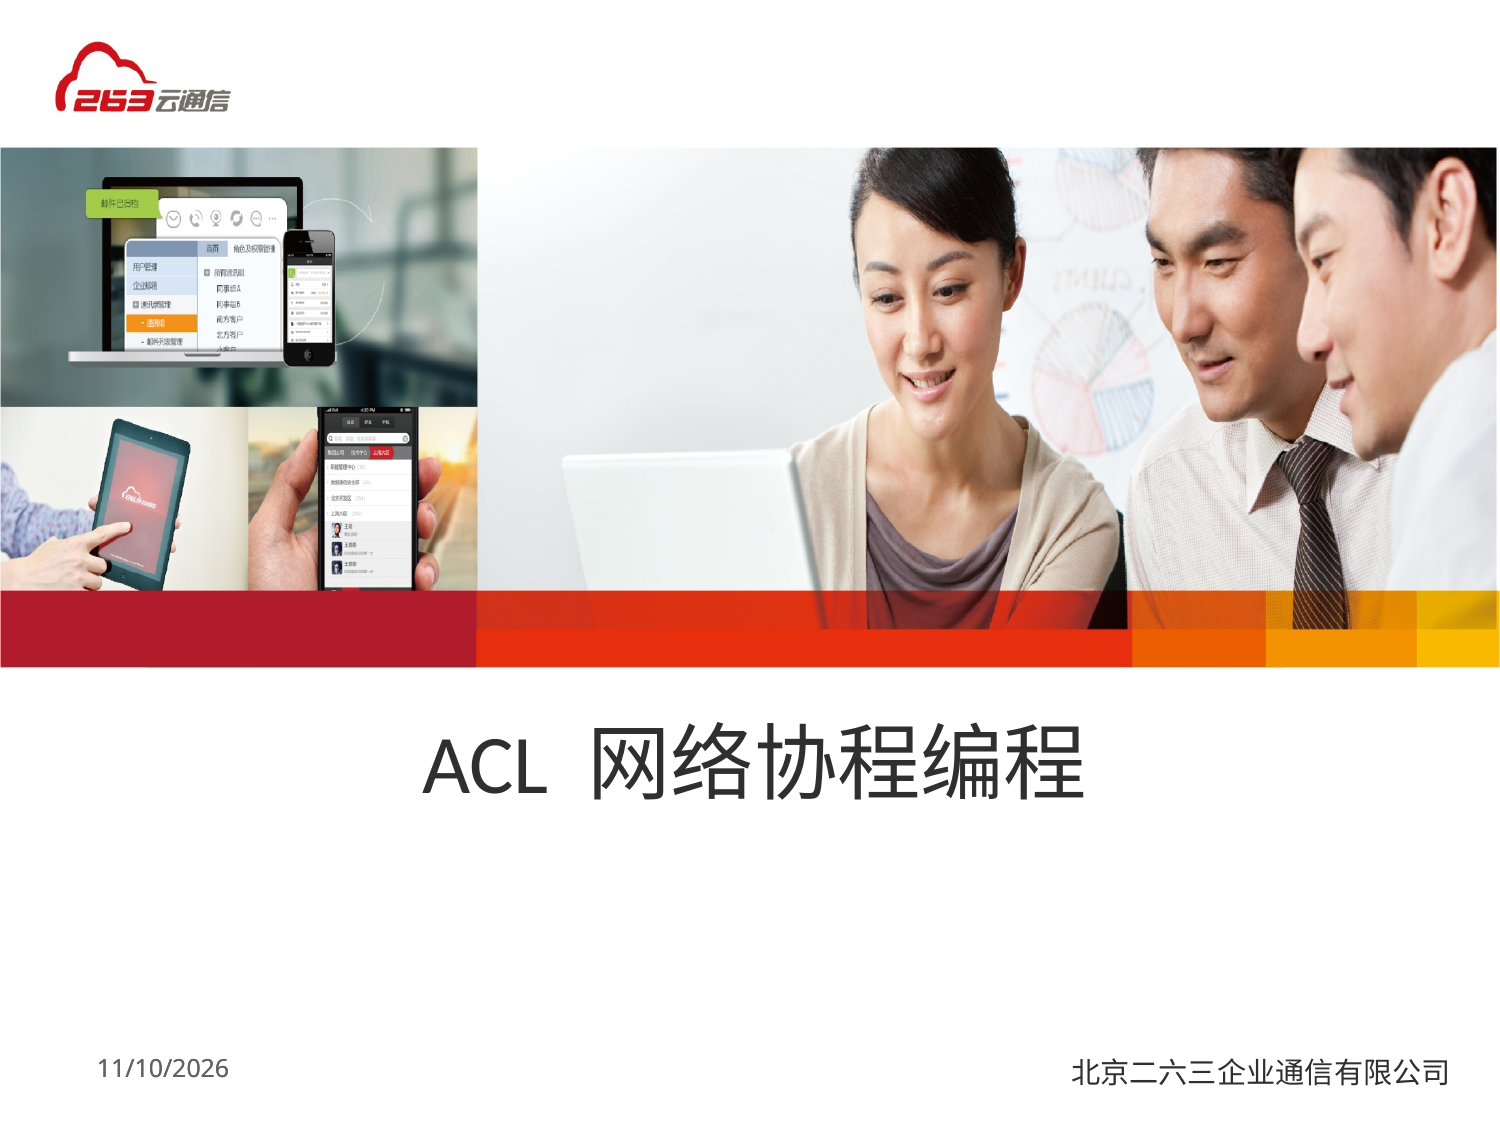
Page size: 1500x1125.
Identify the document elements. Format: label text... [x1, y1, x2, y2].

title ACL 网络协程编程 [117, 703, 1393, 844]
text_box 2016/7/26 [82, 1045, 432, 1125]
picture [0, 0, 1500, 1125]
text_box 北京二六三企业通信有限公司 [1056, 1046, 1467, 1097]
